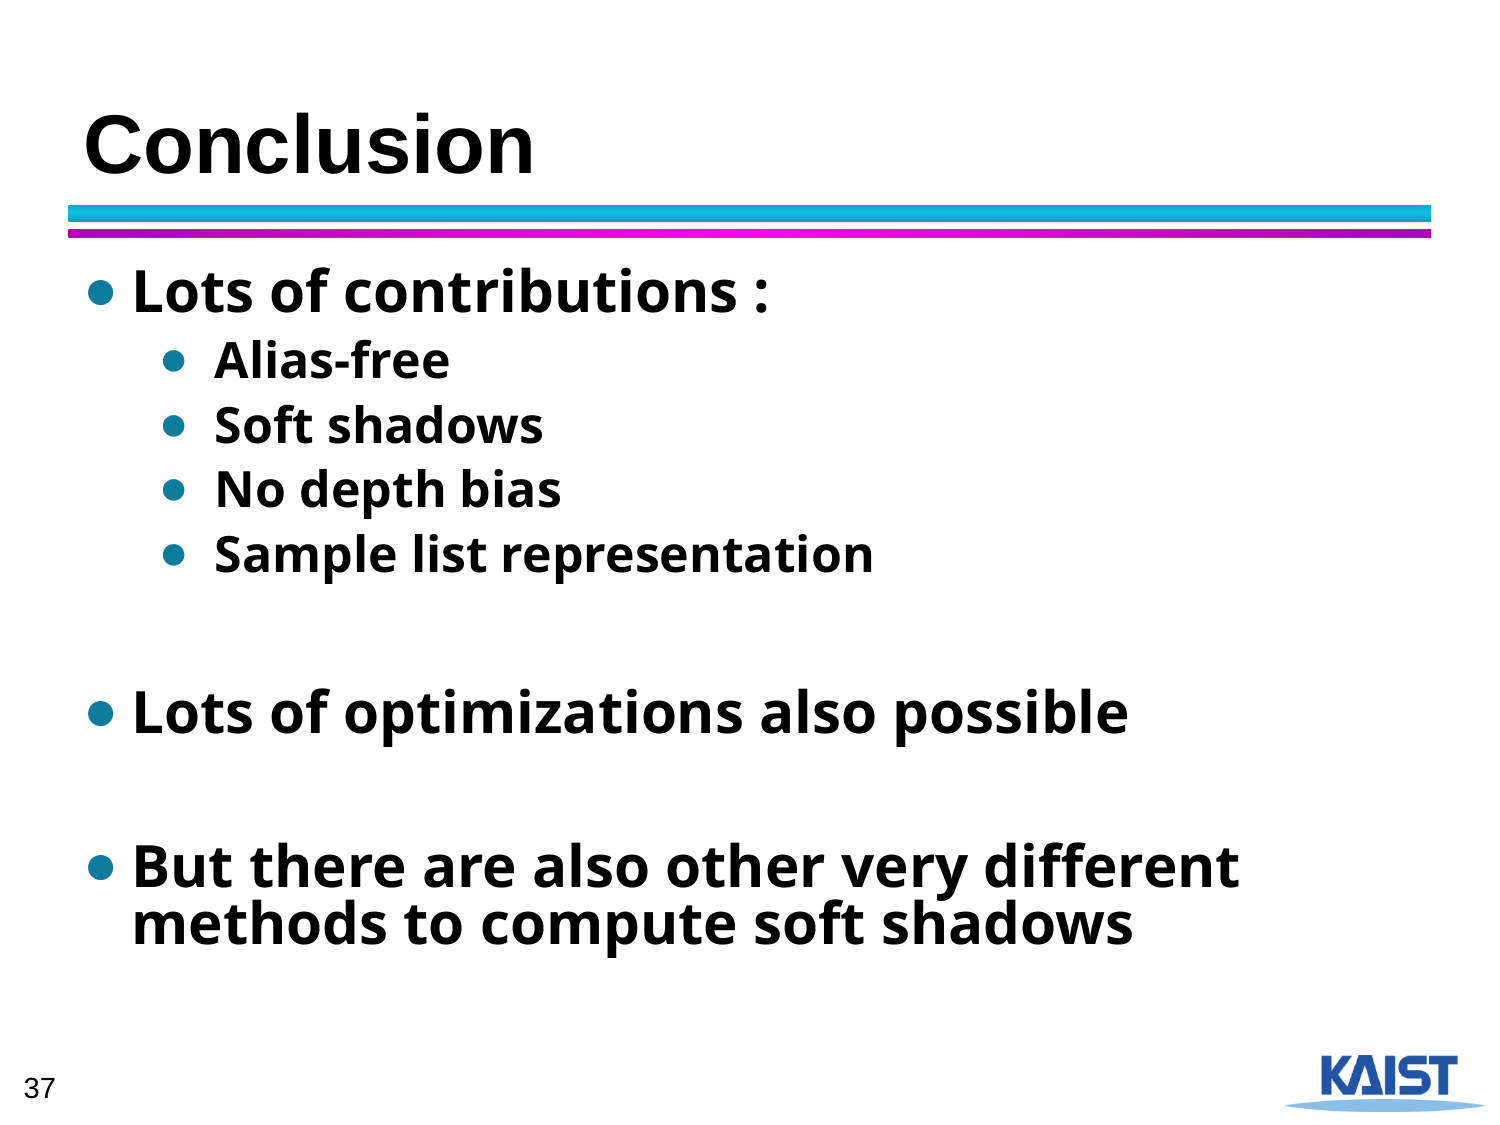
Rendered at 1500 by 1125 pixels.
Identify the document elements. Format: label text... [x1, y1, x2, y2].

title Conclusion [68, 48, 1428, 199]
picture [1284, 1055, 1485, 1112]
list Lots of contributions : Alias-free Soft shadows No depth bias Sample list representation Lots of optimizations also possible But there are also other very different methods to compute soft shadows [68, 259, 1434, 1093]
